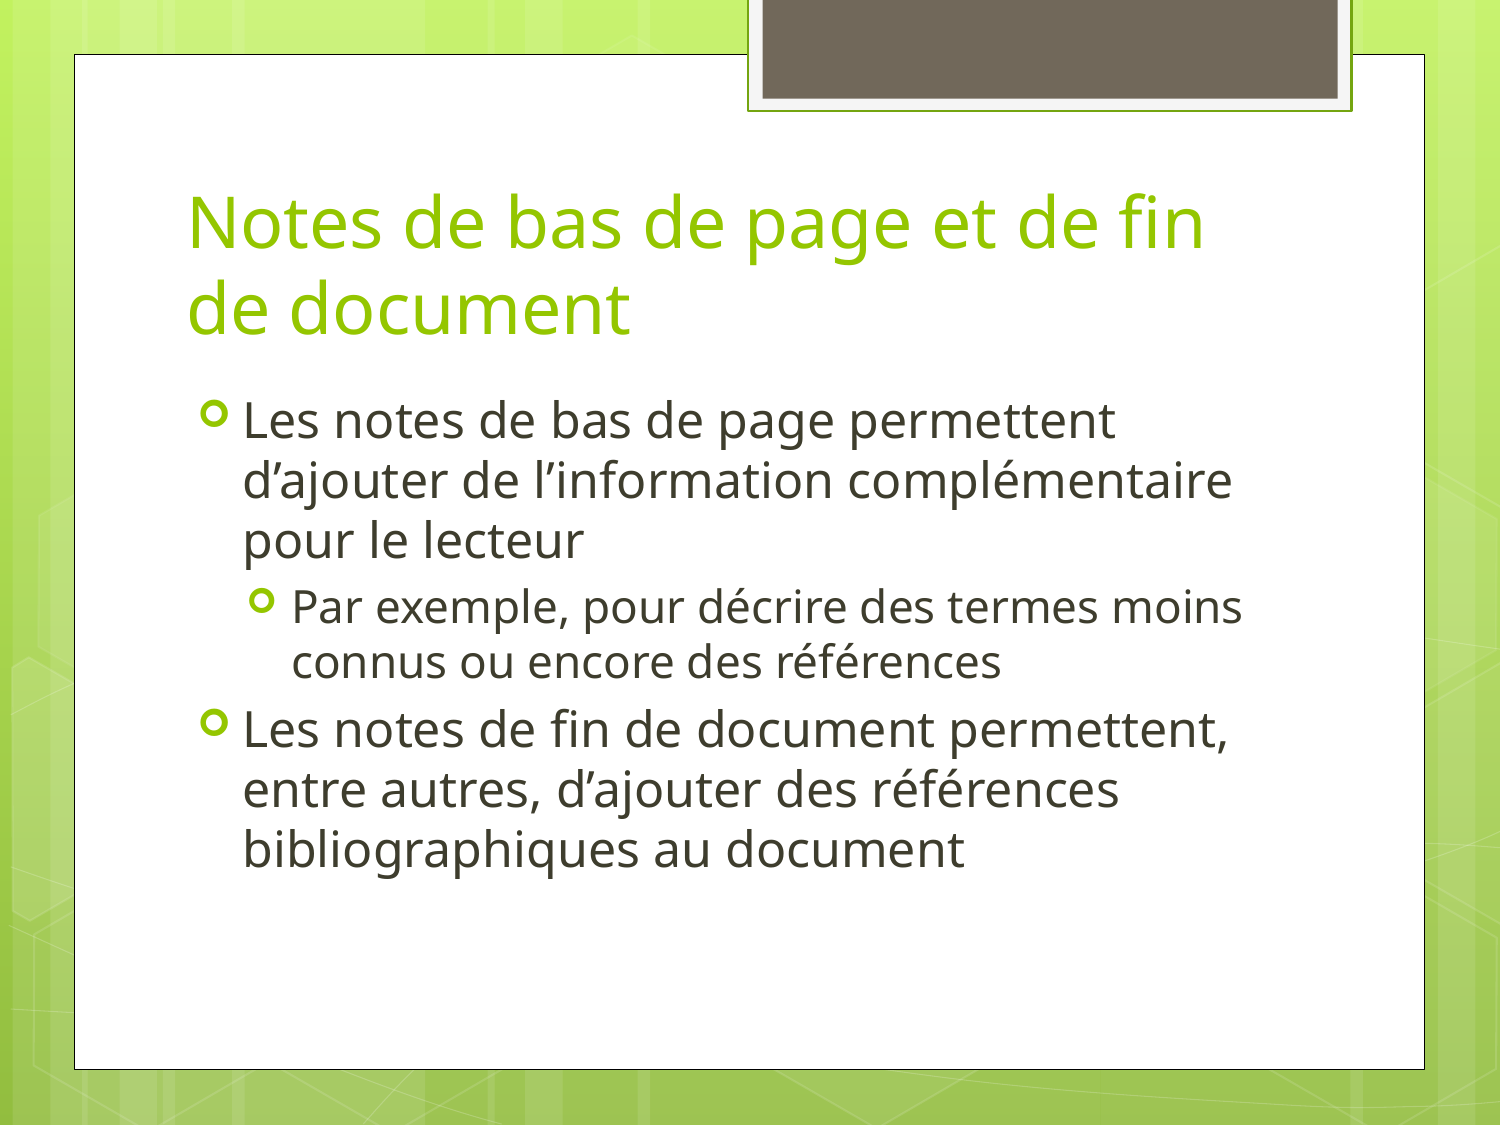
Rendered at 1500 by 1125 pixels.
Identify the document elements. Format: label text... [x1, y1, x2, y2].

title Notes de bas de page et de fin de document [171, 168, 1324, 357]
list Les notes de bas de page permettent d’ajouter de l’information complémentaire pour le lecteur Par exemple, pour décrire des termes moins connus ou encore des références Les notes de fin de document permettent, entre autres, d’ajouter des références bibliographiques au document [171, 381, 1283, 957]
